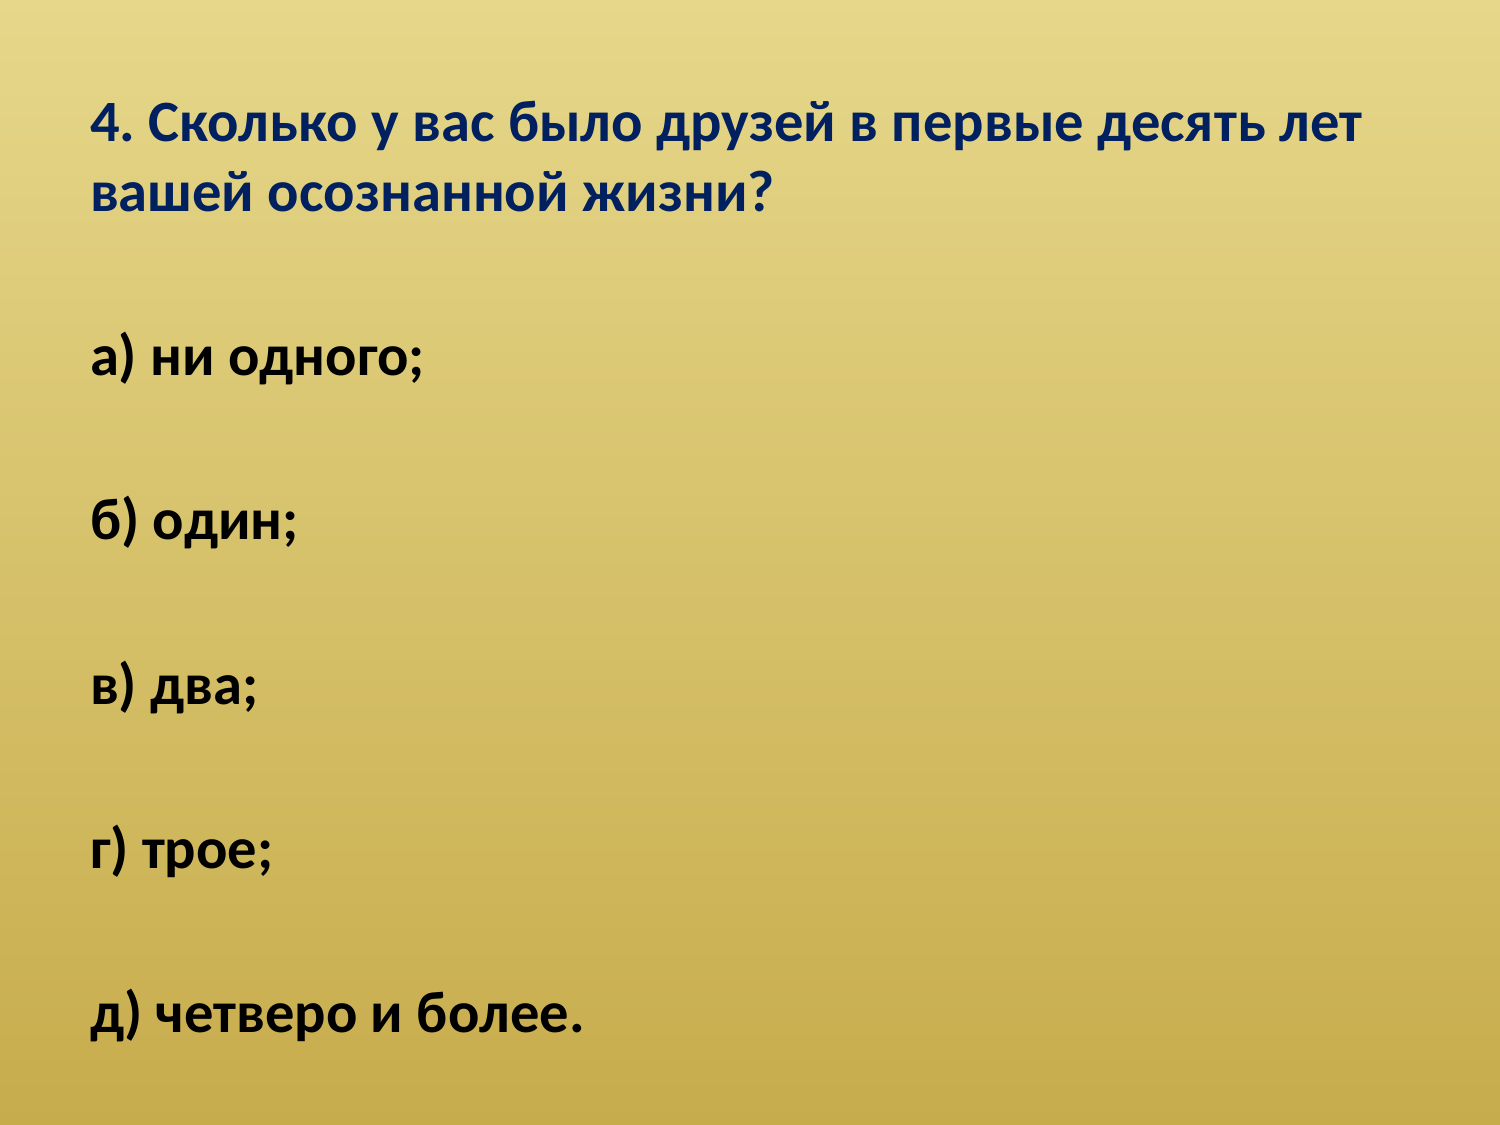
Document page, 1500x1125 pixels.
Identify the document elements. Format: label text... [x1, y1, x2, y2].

subtitle 4. Сколько у вас было друзей в первые десять лет вашей осознанной жизни? а) ни одного; б) один; в) два; г) трое; д) четверо и более. [75, 75, 1463, 1063]
